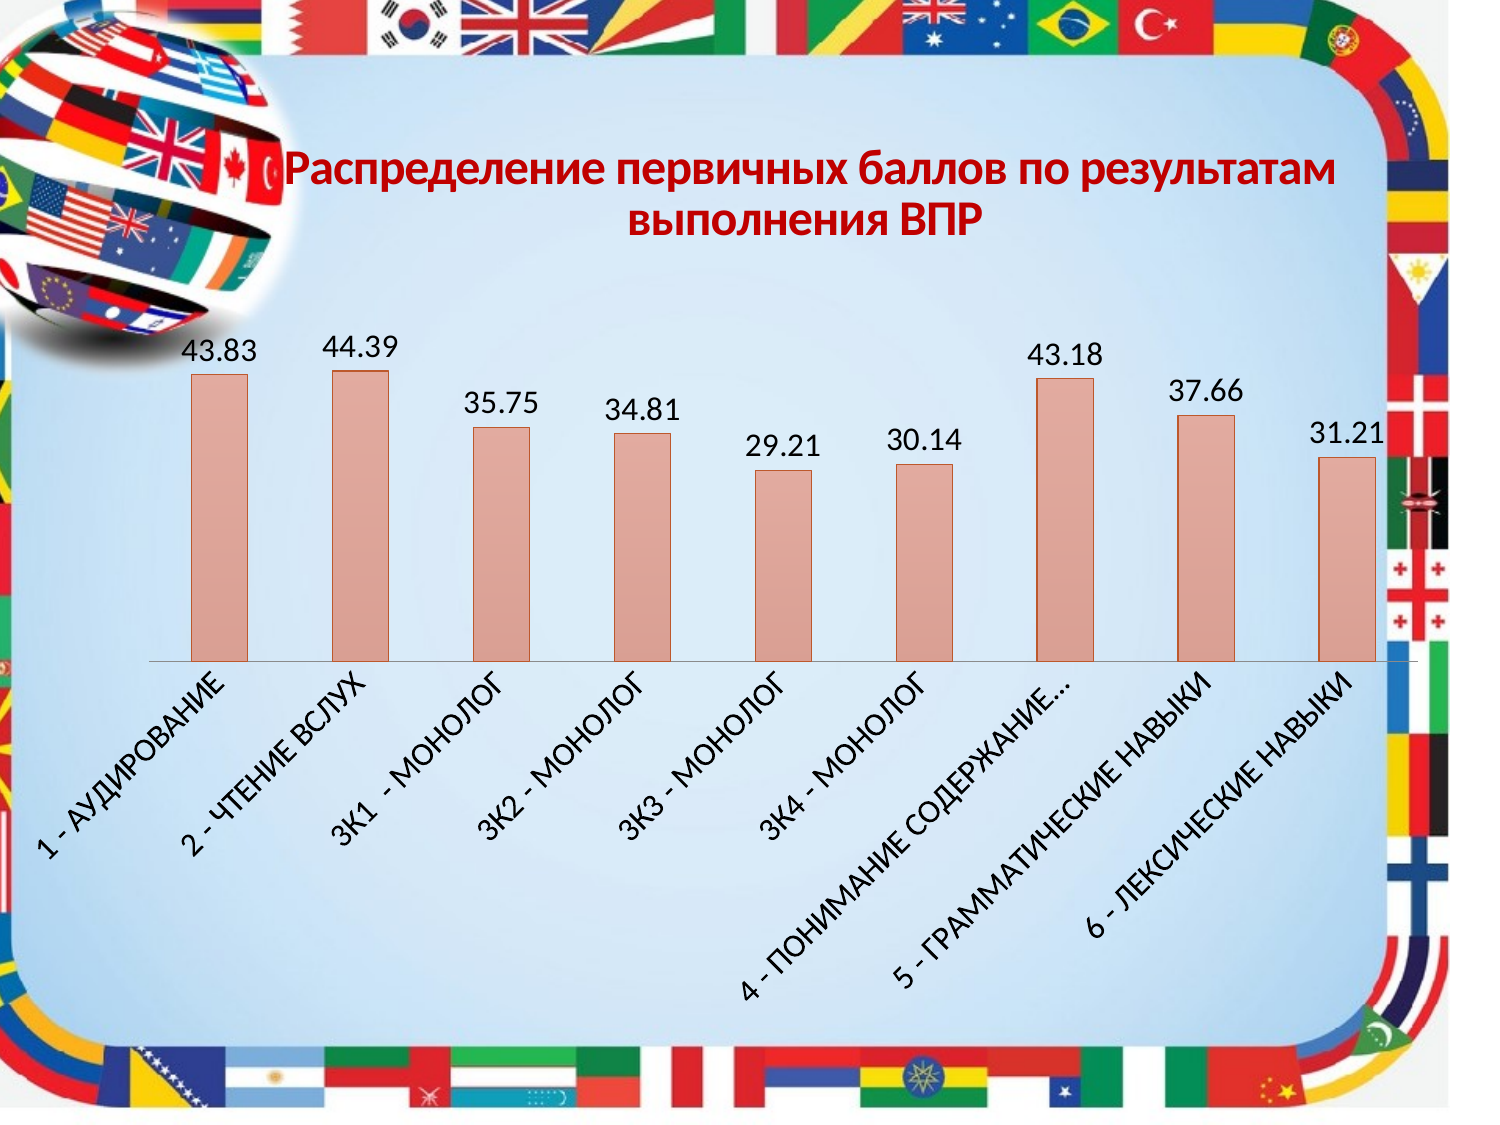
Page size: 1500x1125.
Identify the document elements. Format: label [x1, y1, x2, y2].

chart [2, 224, 1422, 1012]
picture [0, 0, 1450, 1125]
